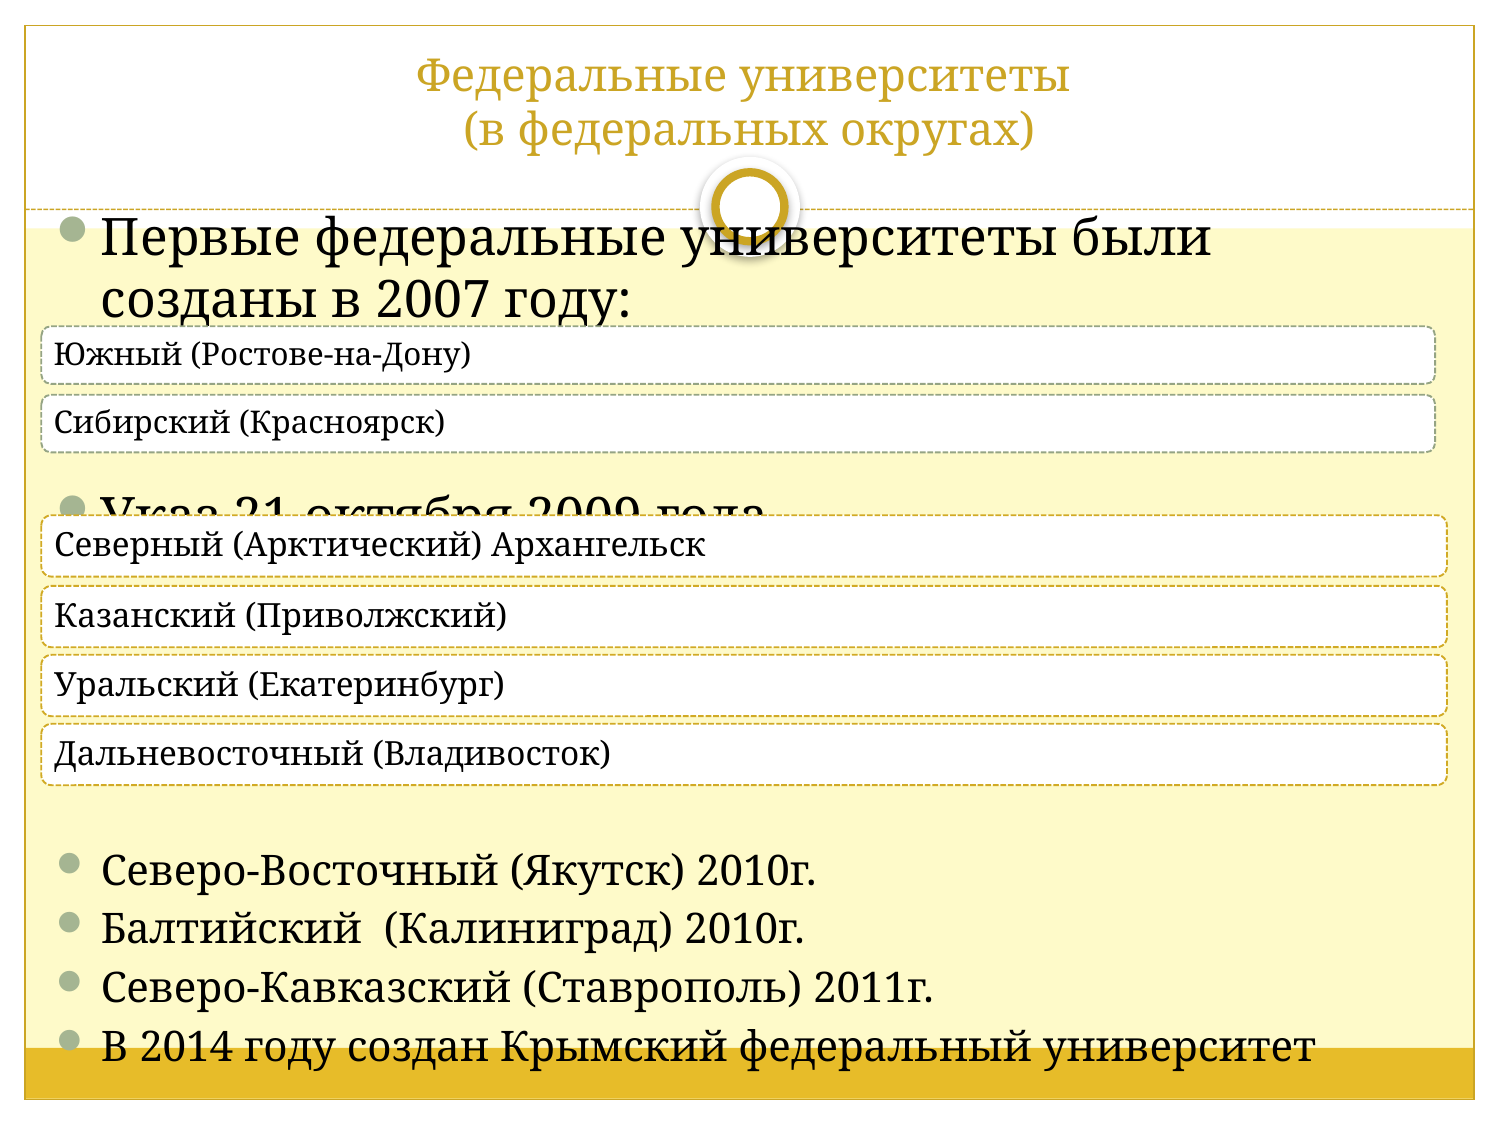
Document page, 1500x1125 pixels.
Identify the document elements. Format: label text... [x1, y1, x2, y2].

list Первые федеральные университеты были созданы в 2007 году: Указ 21 октября 2009 года Северо-Восточный (Якутск) 2010г. Балтийский (Калиниград) 2010г. Северо-Кавказский (Ставрополь) 2011г. В 2014 году создан Крымский федеральный университет [41, 797, 1445, 1083]
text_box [41, 325, 1436, 457]
title Федеральные университеты (в федеральных округах) [49, 37, 1450, 162]
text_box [41, 514, 1448, 788]
list Первые федеральные университеты были созданы в 2007 году: Указ 21 октября 2009 года Северо-Восточный (Якутск) 2010г. Балтийский (Калиниград) 2010г. Северо-Кавказский (Ставрополь) 2011г. В 2014 году создан Крымский федеральный университет [41, 196, 1445, 513]
